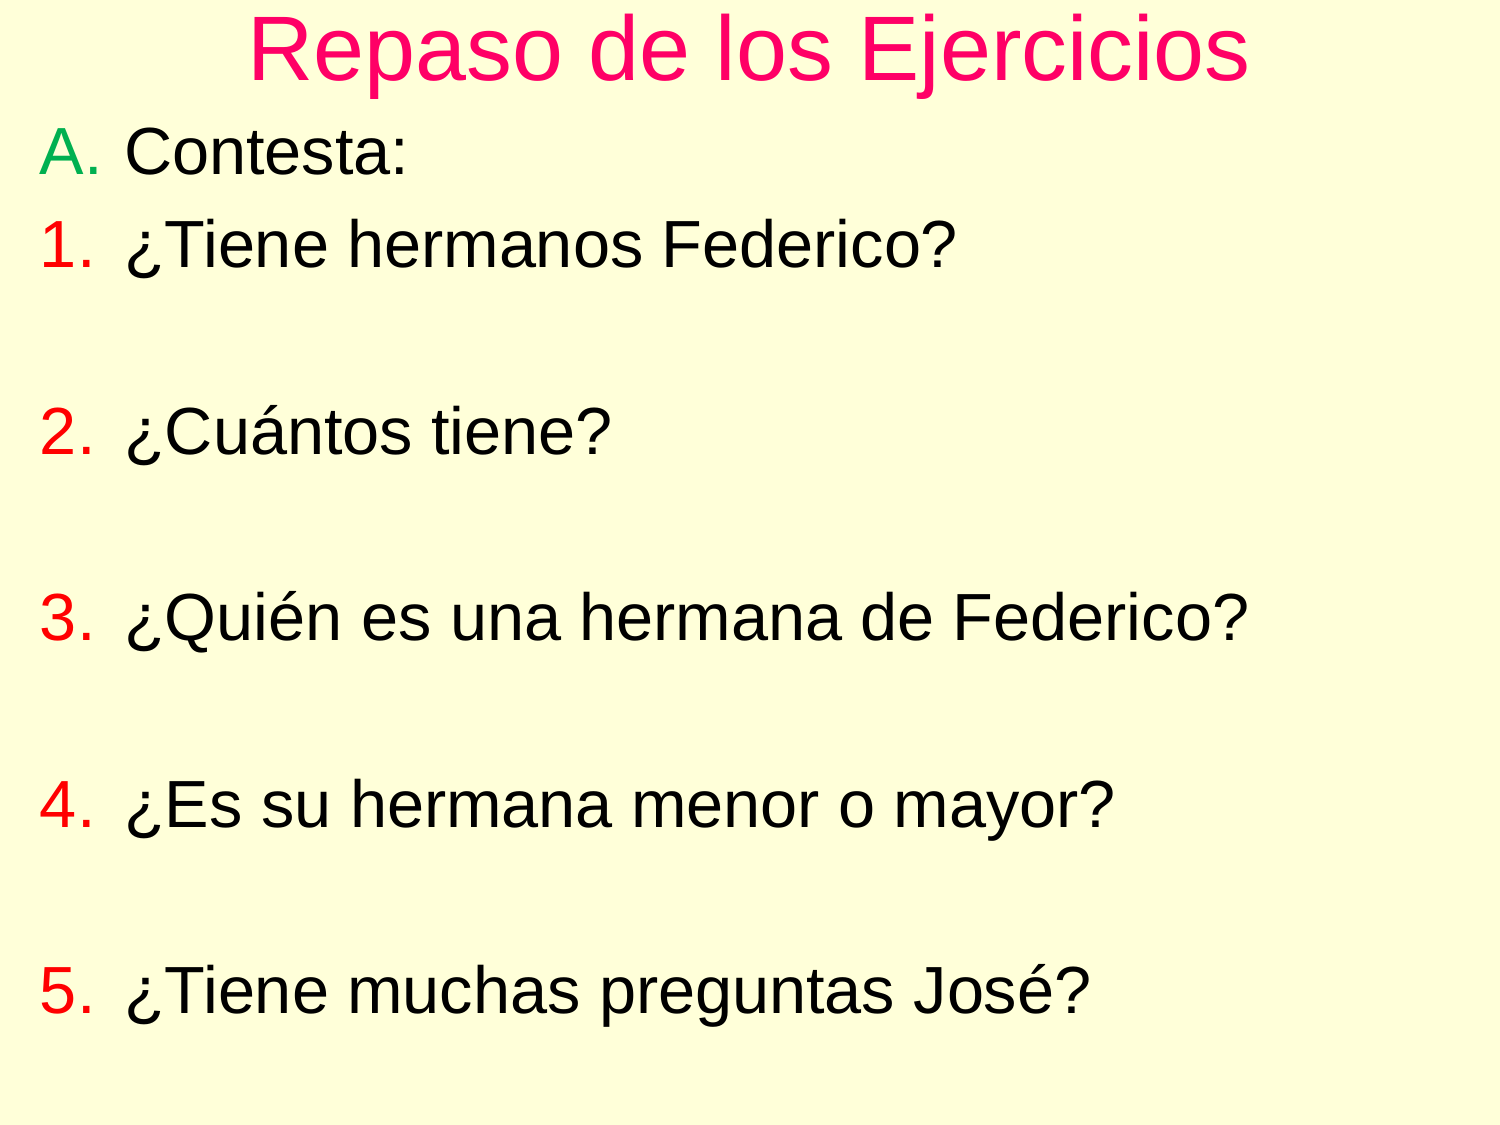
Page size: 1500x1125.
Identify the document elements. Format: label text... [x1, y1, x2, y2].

list Contesta: ¿Tiene hermanos Federico? ¿Cuántos tiene? ¿Quién es una hermana de Federico? ¿Es su hermana menor o mayor? ¿Tiene muchas preguntas José? [24, 99, 1450, 1038]
title Repaso de los Ejercicios [75, 0, 1425, 99]
